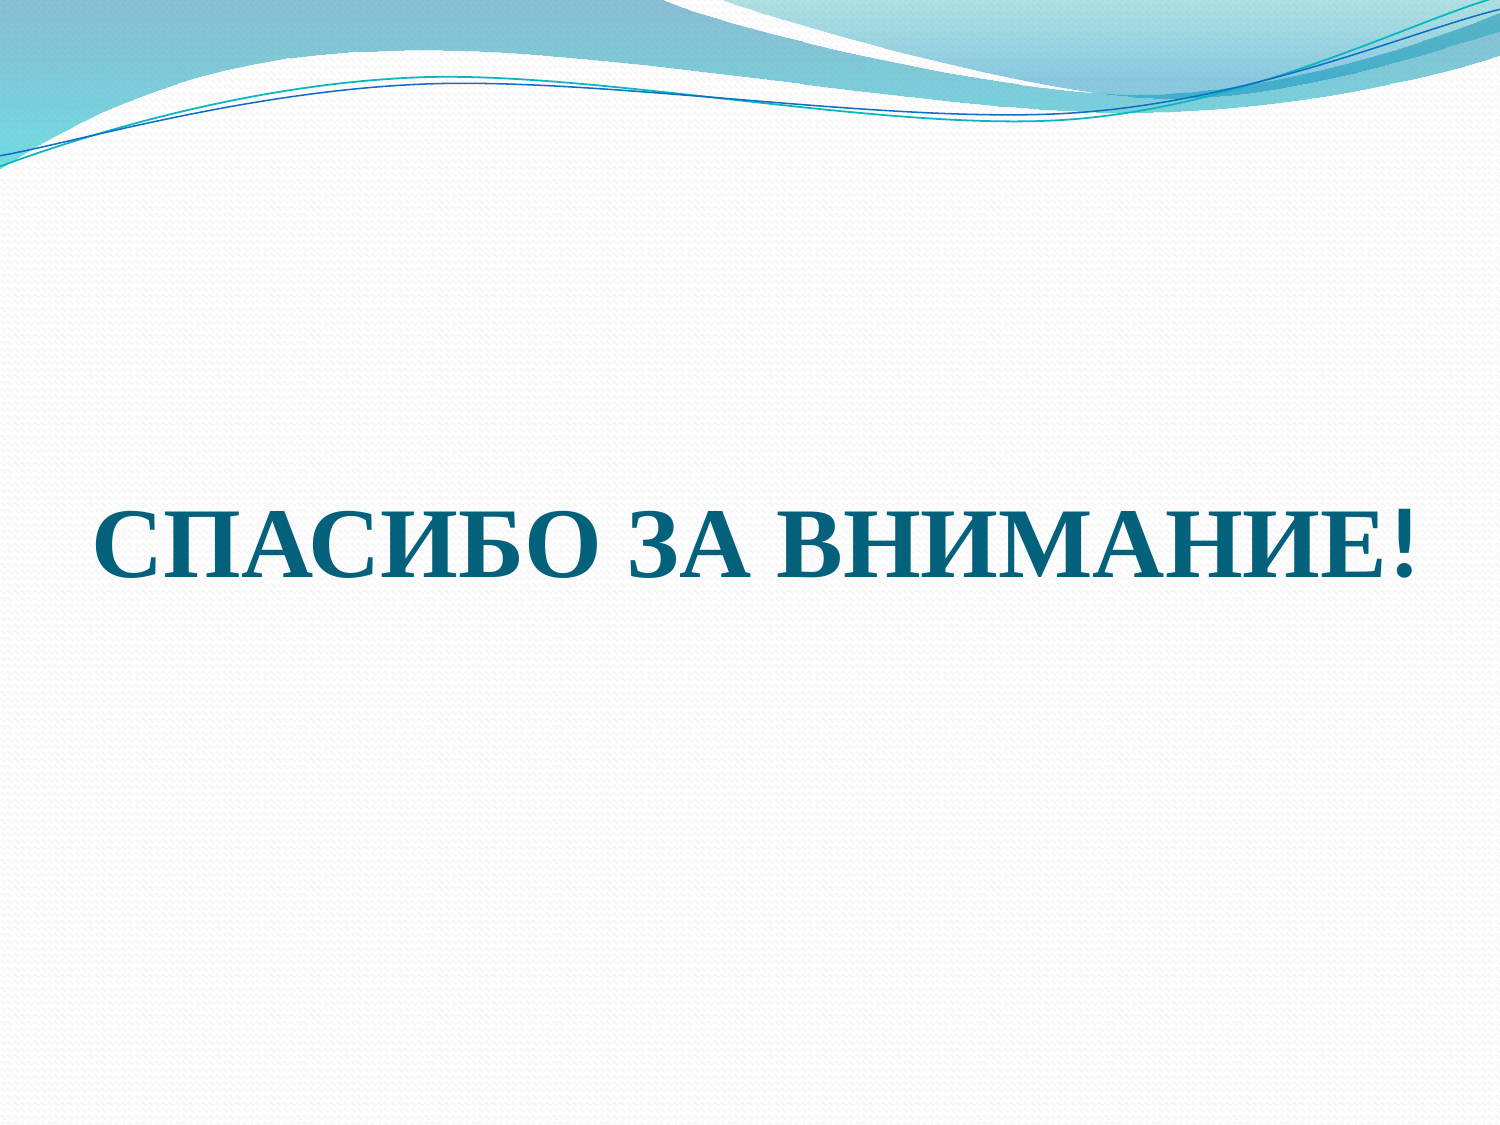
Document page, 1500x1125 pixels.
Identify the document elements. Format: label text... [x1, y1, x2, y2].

title СПАСИБО ЗА ВНИМАНИЕ! [75, 302, 1438, 598]
